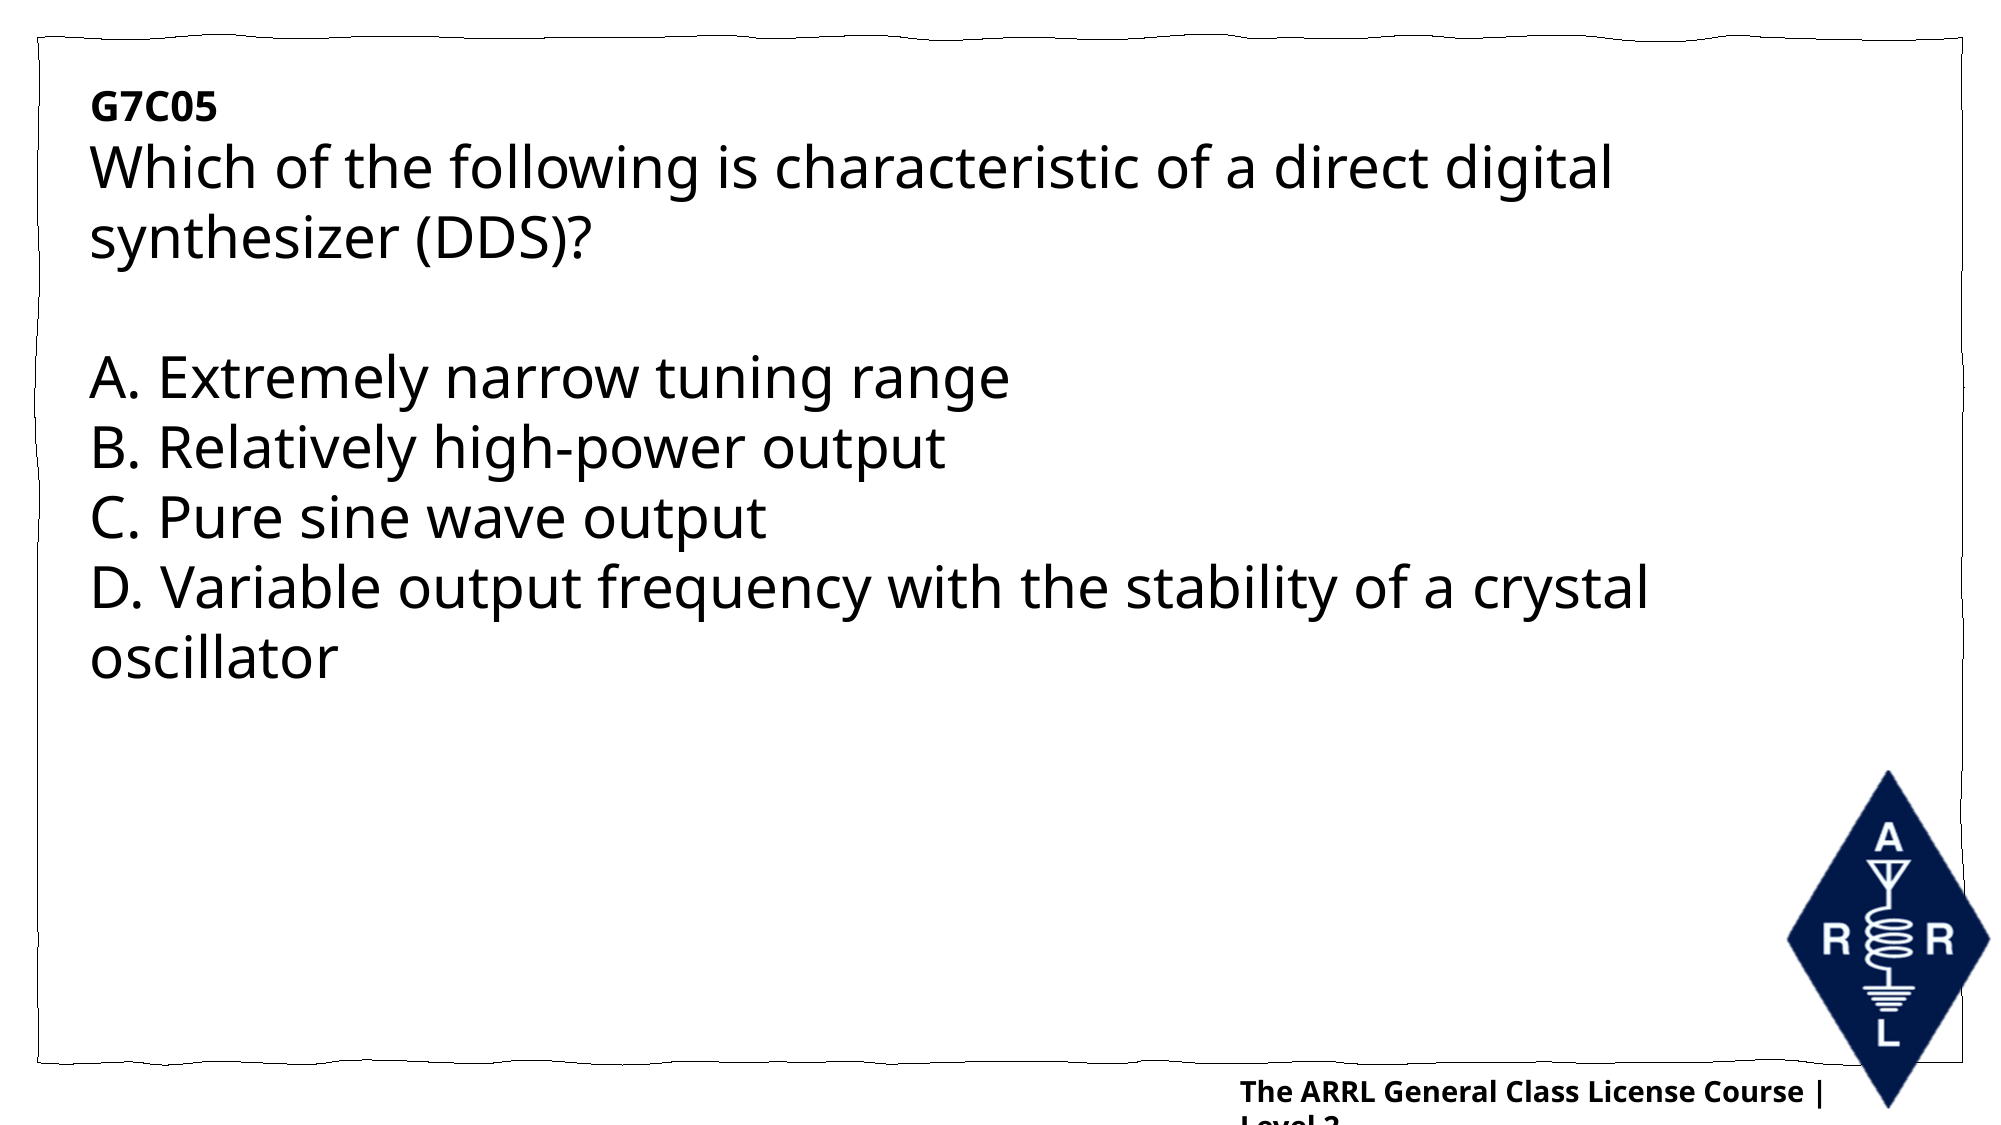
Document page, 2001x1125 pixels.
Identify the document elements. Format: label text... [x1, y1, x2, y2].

text_box G7C05 Which of the following is characteristic of a direct digital synthesizer (DDS)? A. Extremely narrow tuning range B. Relatively high-power output C. Pure sine wave output D. Variable output frequency with the stability of a crystal oscillator [75, 72, 1850, 698]
picture [1773, 752, 1999, 1125]
